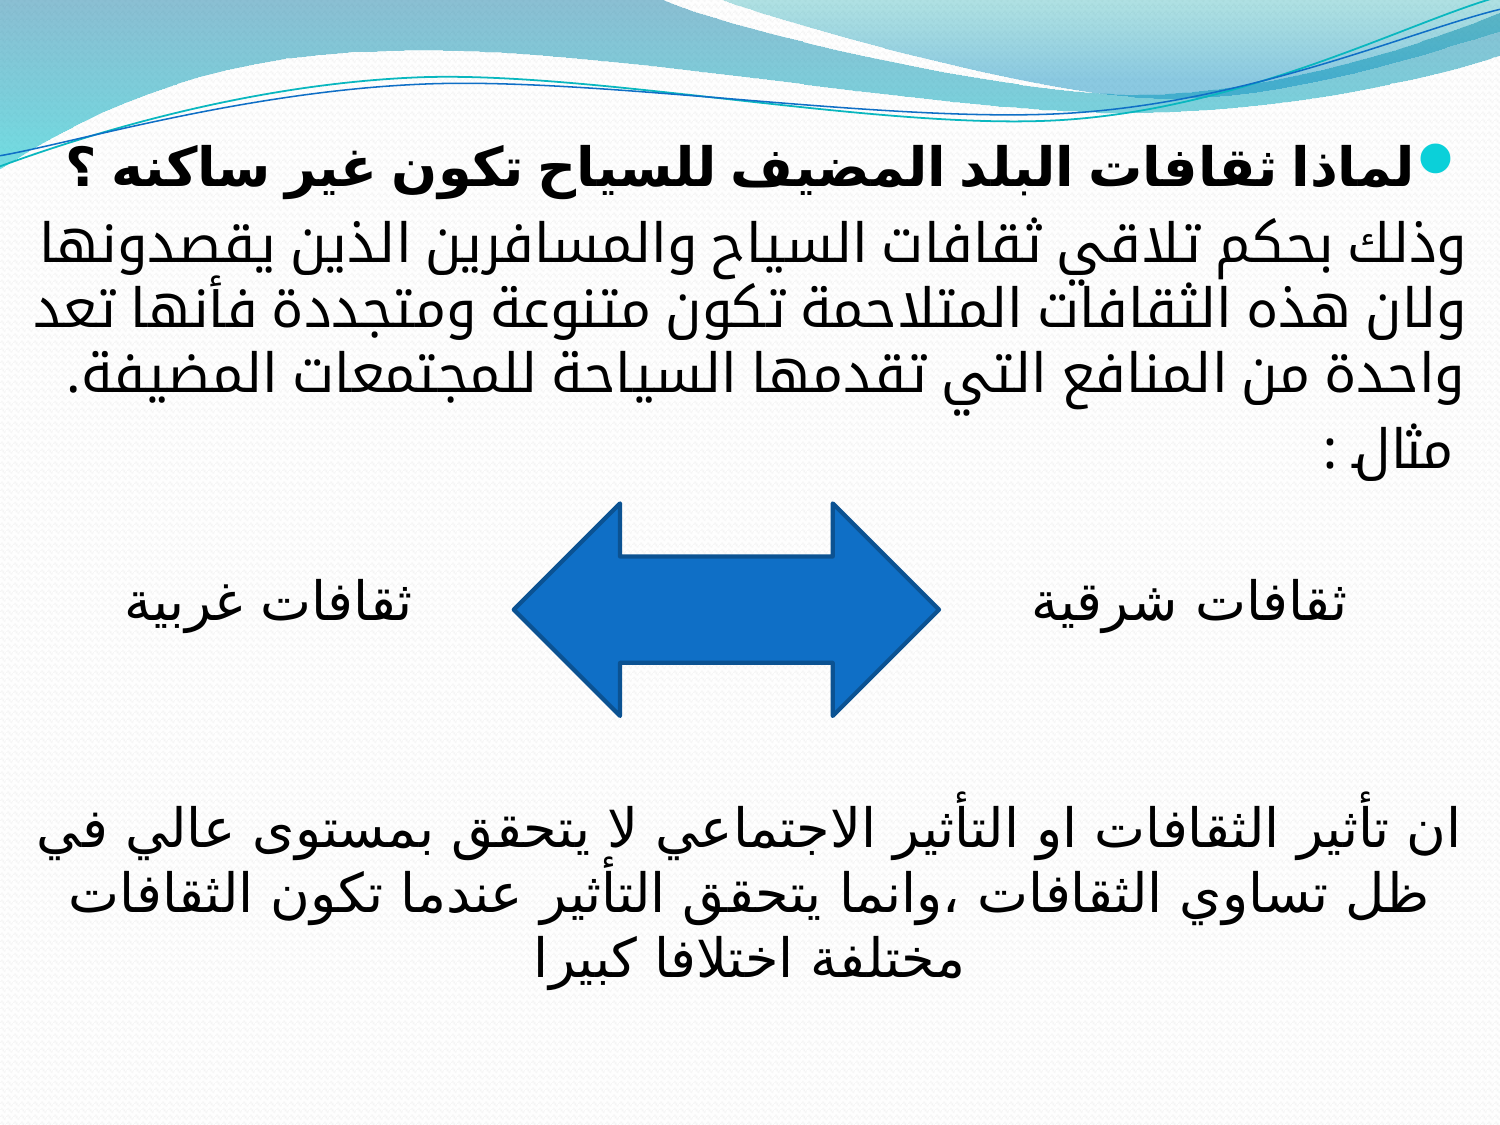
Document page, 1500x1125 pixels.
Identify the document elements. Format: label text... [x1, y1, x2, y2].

list لماذا ثقافات البلد المضيف للسياح تكون غير ساكنه ؟ وذلك بحكم تلاقي ثقافات السياح والمسافرين الذين يقصدونها ولان هذه الثقافات المتلاحمة تكون متنوعة ومتجددة فأنها تعد واحدة من المنافع التي تقدمها السياحة للمجتمعات المضيفة. مثال : ثقافات شرقية ثقافات غربية ان تأثير الثقافات او التأثير الاجتماعي لا يتحقق بمستوى عالي في ظل تساوي الثقافات ،وانما يتحقق التأثير عندما تكون الثقافات مختلفة اختلافا كبيرا [17, 125, 1483, 1106]
text_box [511, 501, 942, 718]
